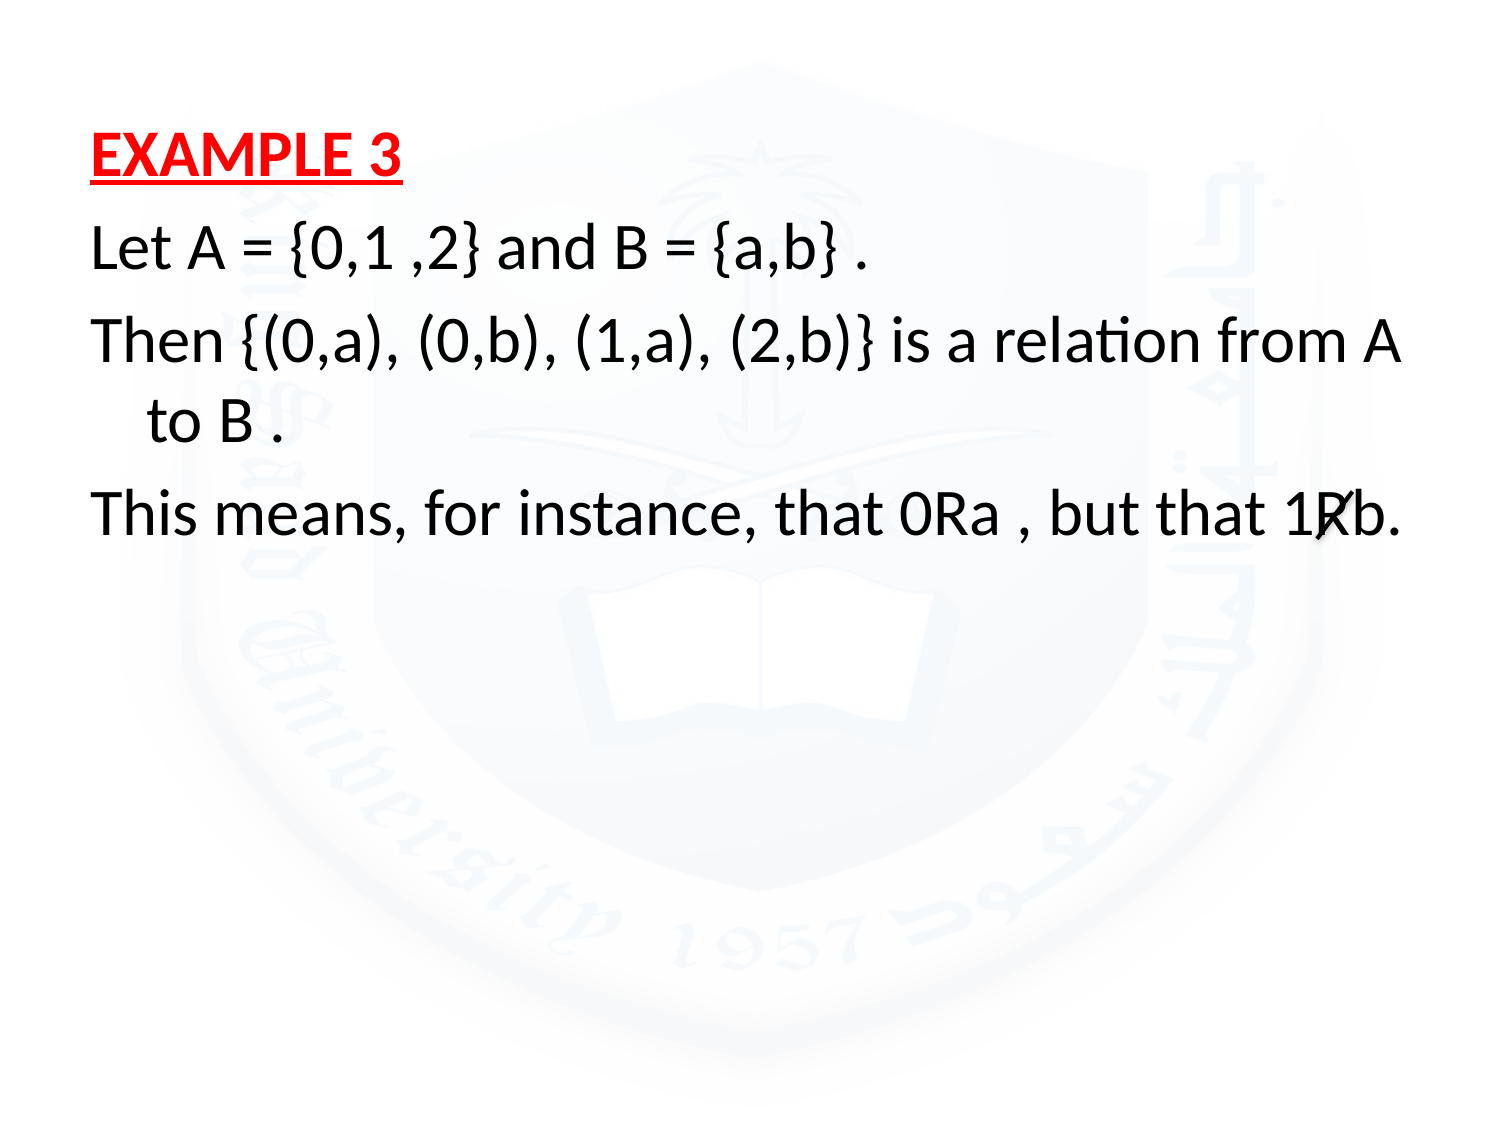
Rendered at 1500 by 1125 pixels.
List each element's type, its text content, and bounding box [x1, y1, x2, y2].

list EXAMPLE 3 Let A = {0,1 ,2} and B = {a,b} . Then {(0,a), (0,b), (1,a), (2,b)} is a relation from A to B . This means, for instance, that 0Ra , but that 1Rb. [75, 101, 1425, 1035]
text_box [1316, 491, 1353, 540]
